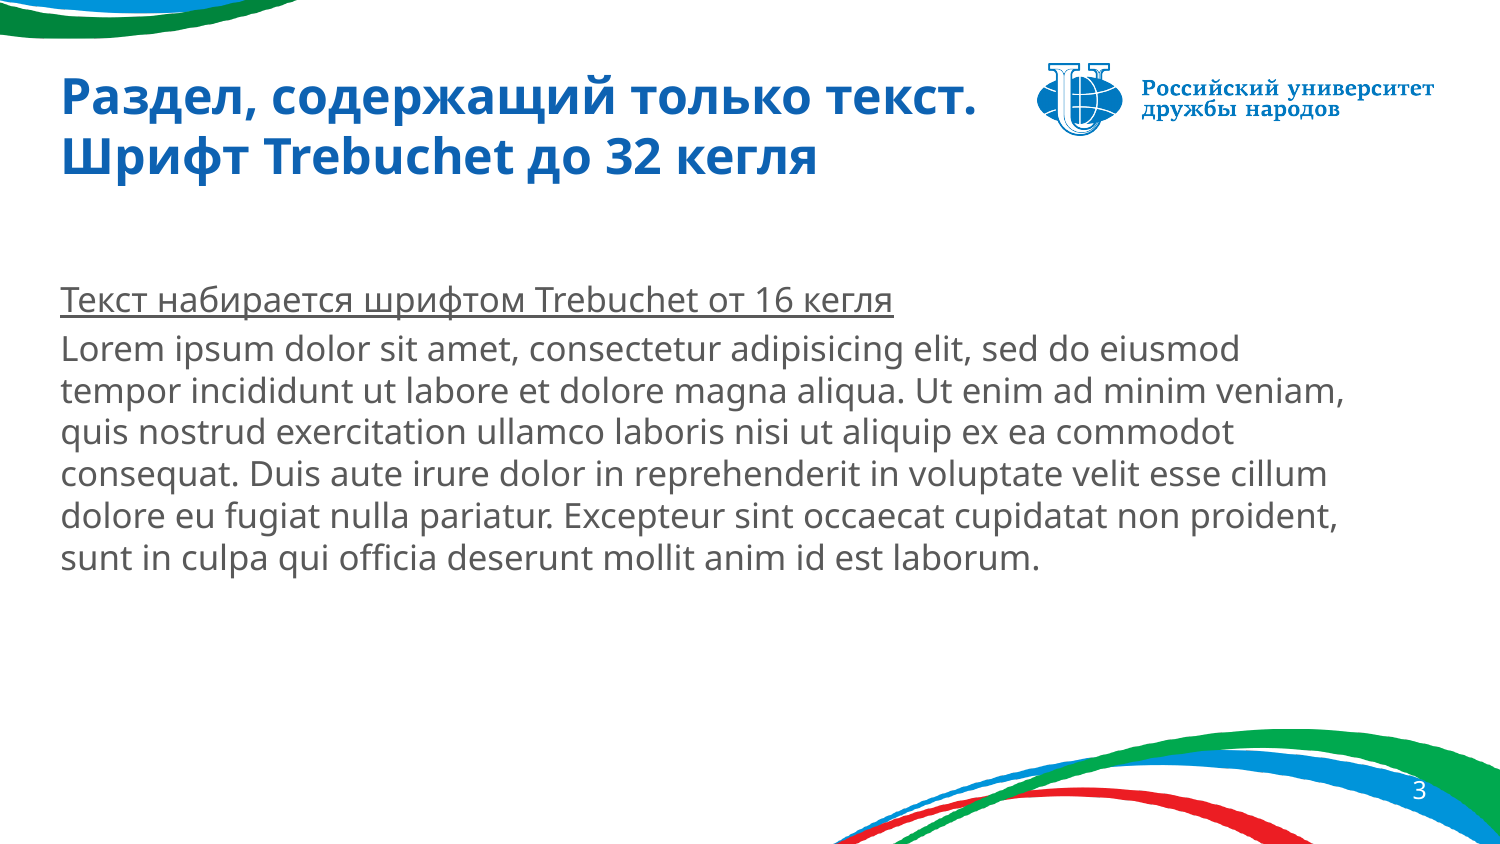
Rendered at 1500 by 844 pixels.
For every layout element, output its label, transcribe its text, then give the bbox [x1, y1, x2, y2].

slide_number 3 [1397, 769, 1440, 815]
subtitle Текст набирается шрифтом Trebuchet от 16 кегля Lorem ipsum dolor sit amet, consectetur adipisicing elit, sed do eiusmod tempor incididunt ut labore et dolore magna aliqua. Ut enim ad minim veniam, quis nostrud exercitation ullamco laboris nisi ut aliquip ex ea commodot consequat. Duis aute irure dolor in reprehenderit in voluptate velit esse cillum dolore eu fugiat nulla pariatur. Excepteur sint occaecat cupidatat non proident, sunt in culpa qui officia deserunt mollit anim id est laborum. [45, 270, 1363, 624]
picture [0, 0, 1500, 844]
title Раздел, содержащий только текст. Шрифт Trebuchet до 32 кегля [45, 78, 1004, 170]
